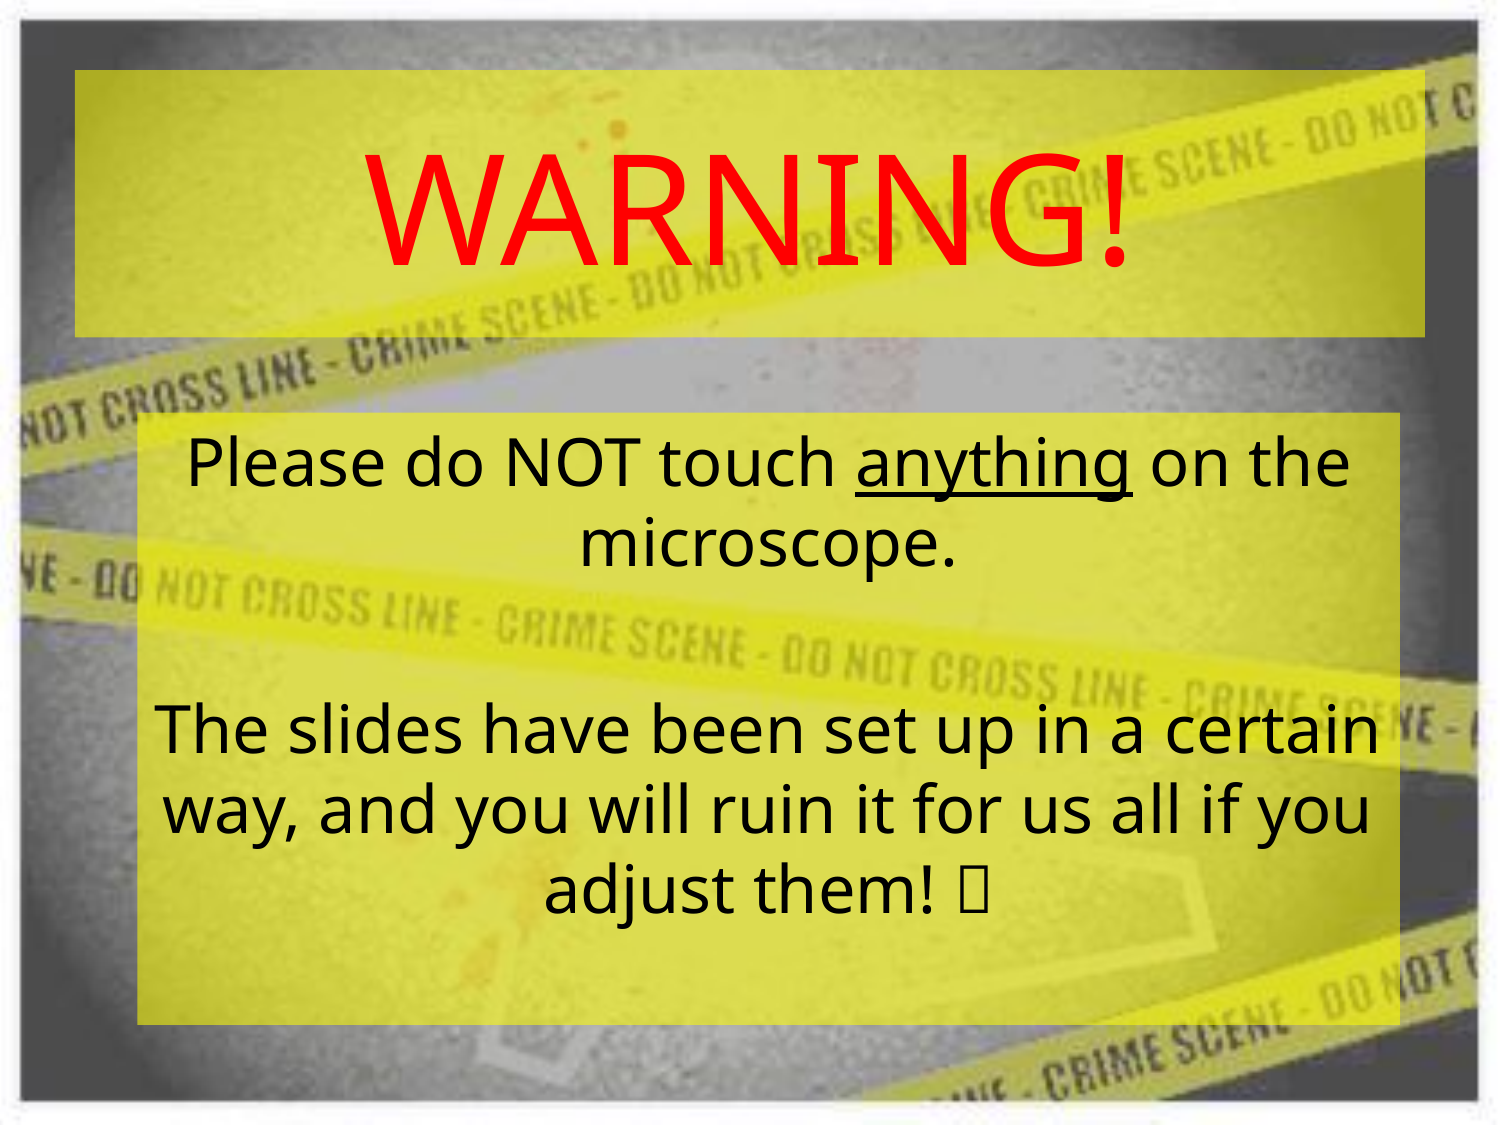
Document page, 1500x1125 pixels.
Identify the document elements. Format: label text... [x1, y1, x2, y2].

picture [0, 0, 1500, 1125]
subtitle Please do NOT touch anything on the microscope. The slides have been set up in a certain way, and you will ruin it for us all if you adjust them!  [137, 412, 1400, 1025]
title [112, 349, 1388, 591]
text_box WARNING! [74, 70, 1425, 338]
